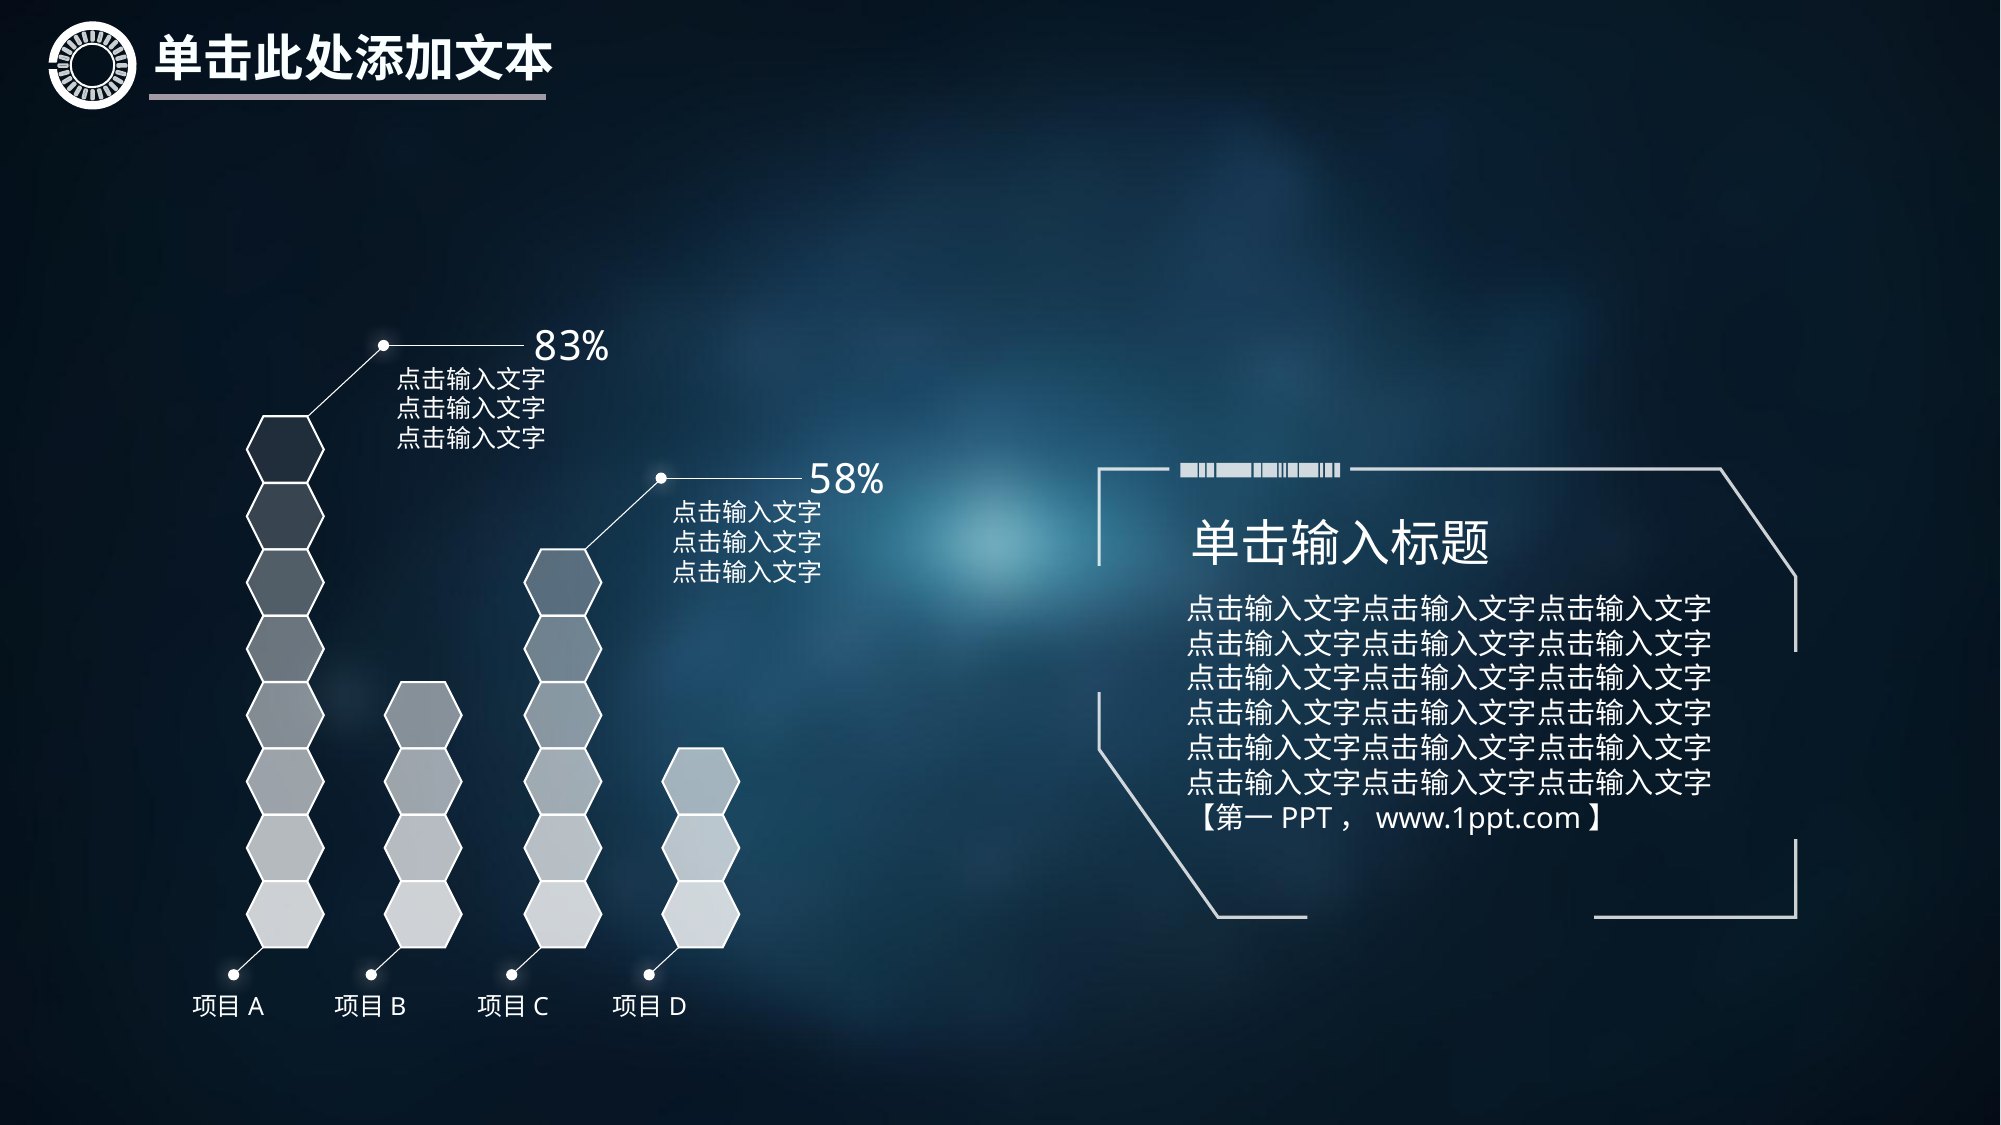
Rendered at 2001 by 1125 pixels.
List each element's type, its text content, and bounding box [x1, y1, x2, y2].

text_box [523, 749, 603, 816]
text_box 项目D [598, 983, 702, 1029]
text_box [523, 548, 603, 617]
text_box [245, 616, 325, 684]
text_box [307, 311, 525, 417]
text_box [523, 616, 603, 684]
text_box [337, 941, 405, 1009]
text_box [245, 881, 325, 949]
text_box [383, 681, 463, 750]
text_box [661, 881, 741, 949]
text_box 项目C [462, 983, 564, 1029]
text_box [615, 941, 683, 1009]
text_box [661, 747, 741, 816]
text_box 项目A [177, 983, 279, 1029]
text_box [383, 749, 463, 816]
text_box [245, 748, 325, 816]
text_box 单击此处添加文本 [137, 31, 579, 89]
text_box [523, 682, 603, 750]
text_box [478, 941, 546, 1009]
text_box [245, 483, 325, 551]
text_box [245, 815, 325, 883]
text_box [200, 941, 268, 1009]
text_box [48, 21, 137, 110]
text_box 点击输入文字 点击输入文字 点击输入文字 [382, 355, 562, 461]
text_box [383, 815, 463, 883]
text_box [245, 682, 325, 750]
text_box [383, 881, 463, 949]
text_box 项目B [319, 983, 422, 1029]
picture [0, 0, 2001, 1125]
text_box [1082, 444, 1822, 942]
text_box [661, 815, 741, 883]
text_box [523, 815, 603, 883]
text_box [523, 882, 603, 949]
text_box 83% [525, 311, 623, 376]
text_box 58% [803, 444, 898, 510]
text_box [245, 549, 325, 617]
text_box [584, 444, 803, 550]
text_box 点击输入文字 点击输入文字 点击输入文字 [657, 489, 838, 594]
text_box [245, 415, 325, 484]
